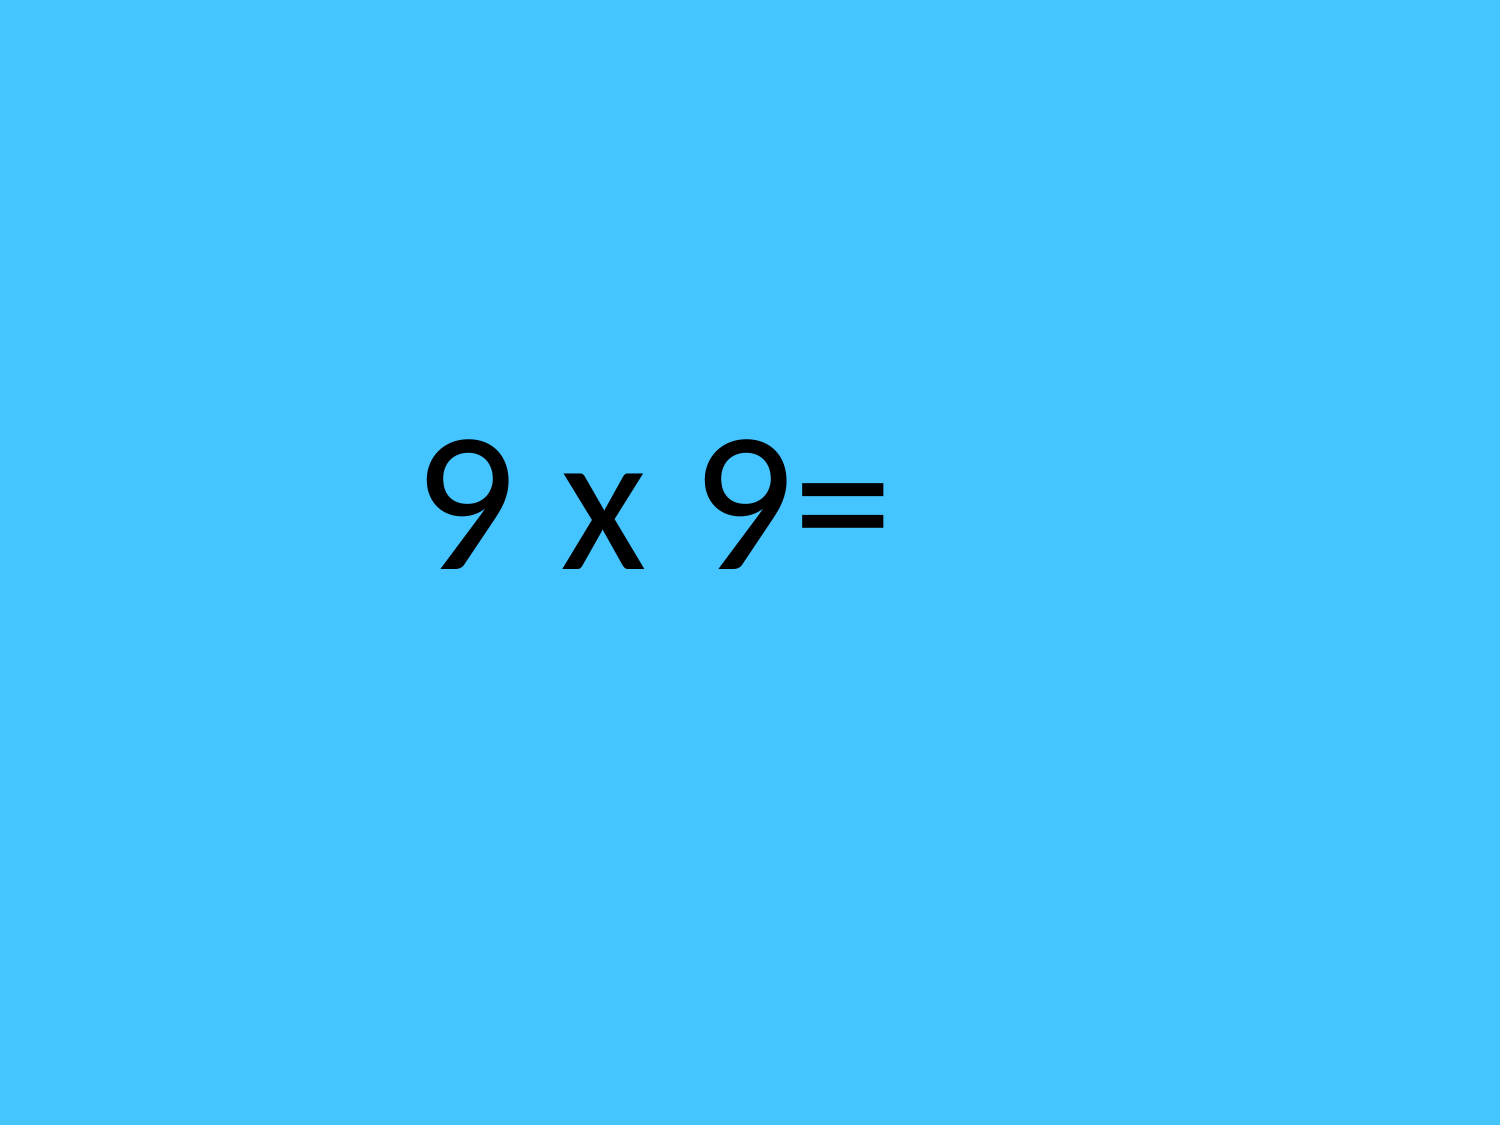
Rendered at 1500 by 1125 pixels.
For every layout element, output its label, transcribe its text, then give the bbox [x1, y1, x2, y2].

text_box 9 x 9= [399, 362, 1063, 618]
